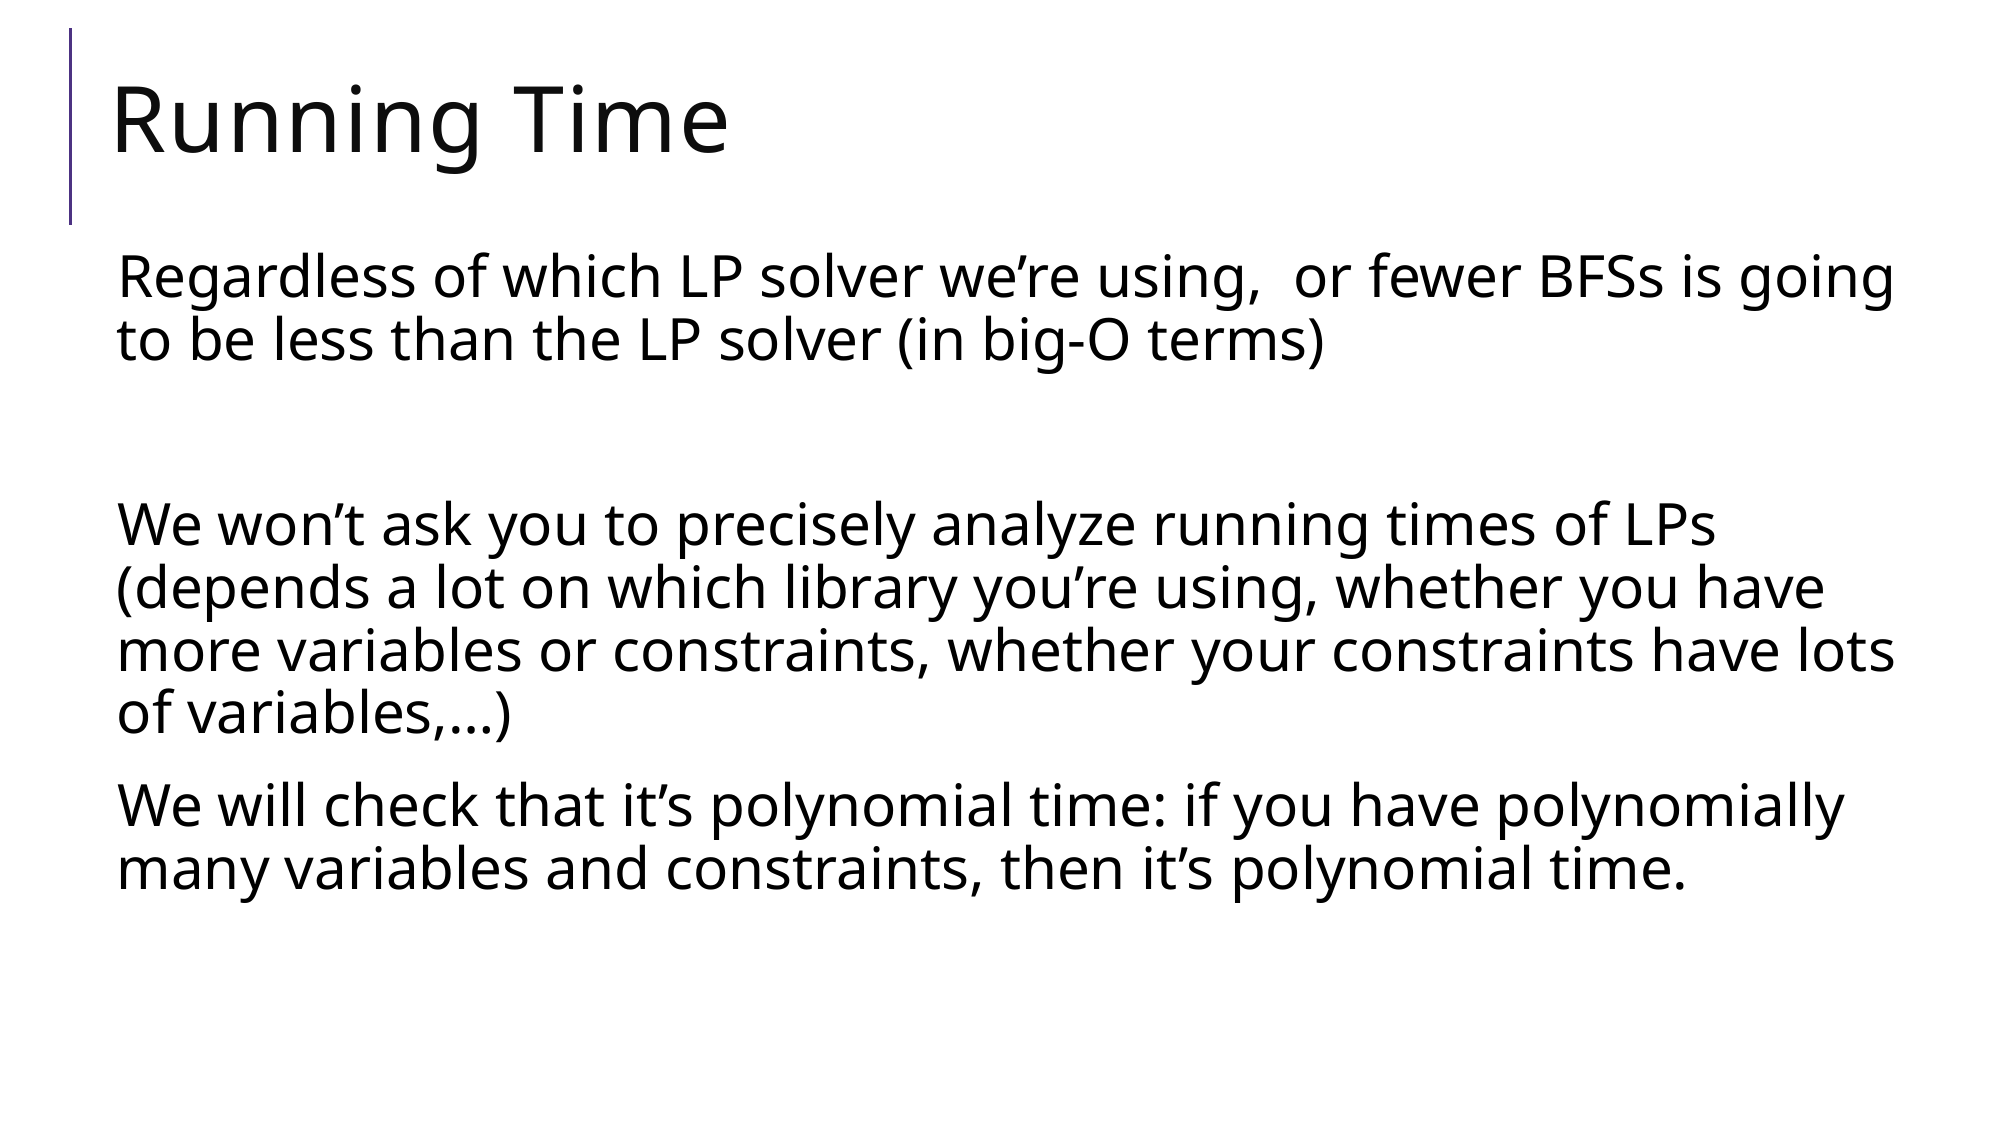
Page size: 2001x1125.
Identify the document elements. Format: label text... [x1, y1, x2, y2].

title Running Time [94, 43, 1930, 210]
